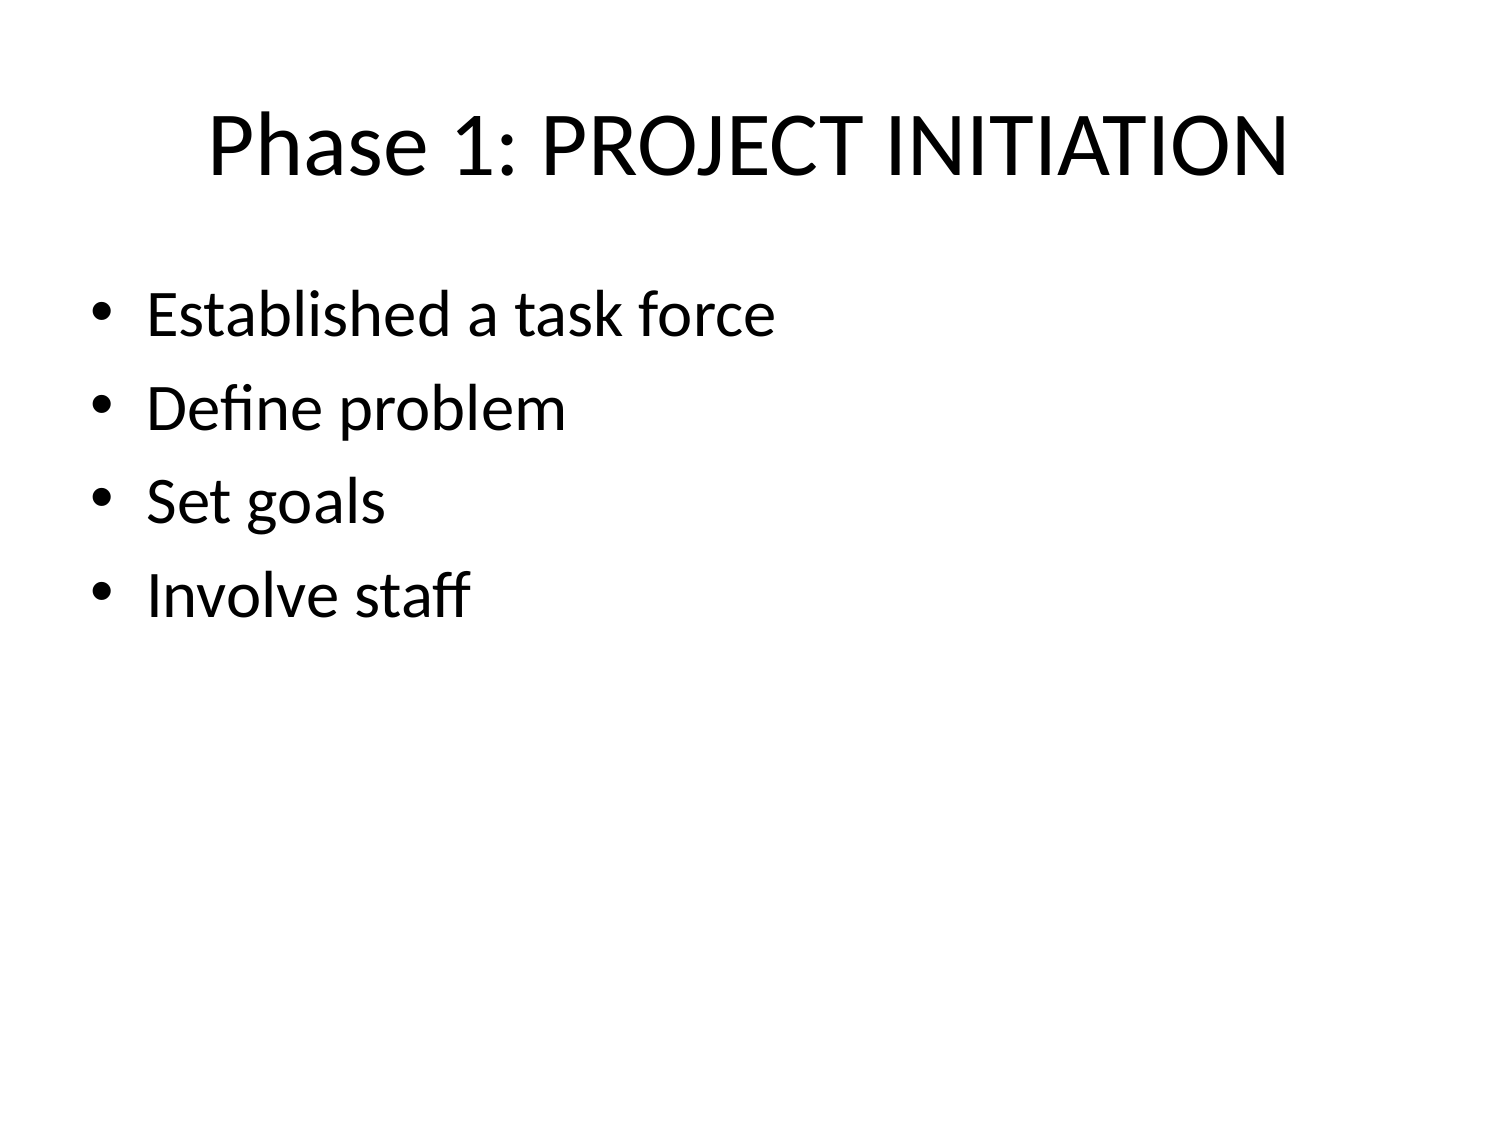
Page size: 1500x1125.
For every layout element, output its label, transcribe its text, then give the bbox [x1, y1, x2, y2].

list Established a task force Define problem Set goals Involve staff [75, 262, 1425, 1005]
title Phase 1: PROJECT INITIATION [75, 45, 1425, 233]
